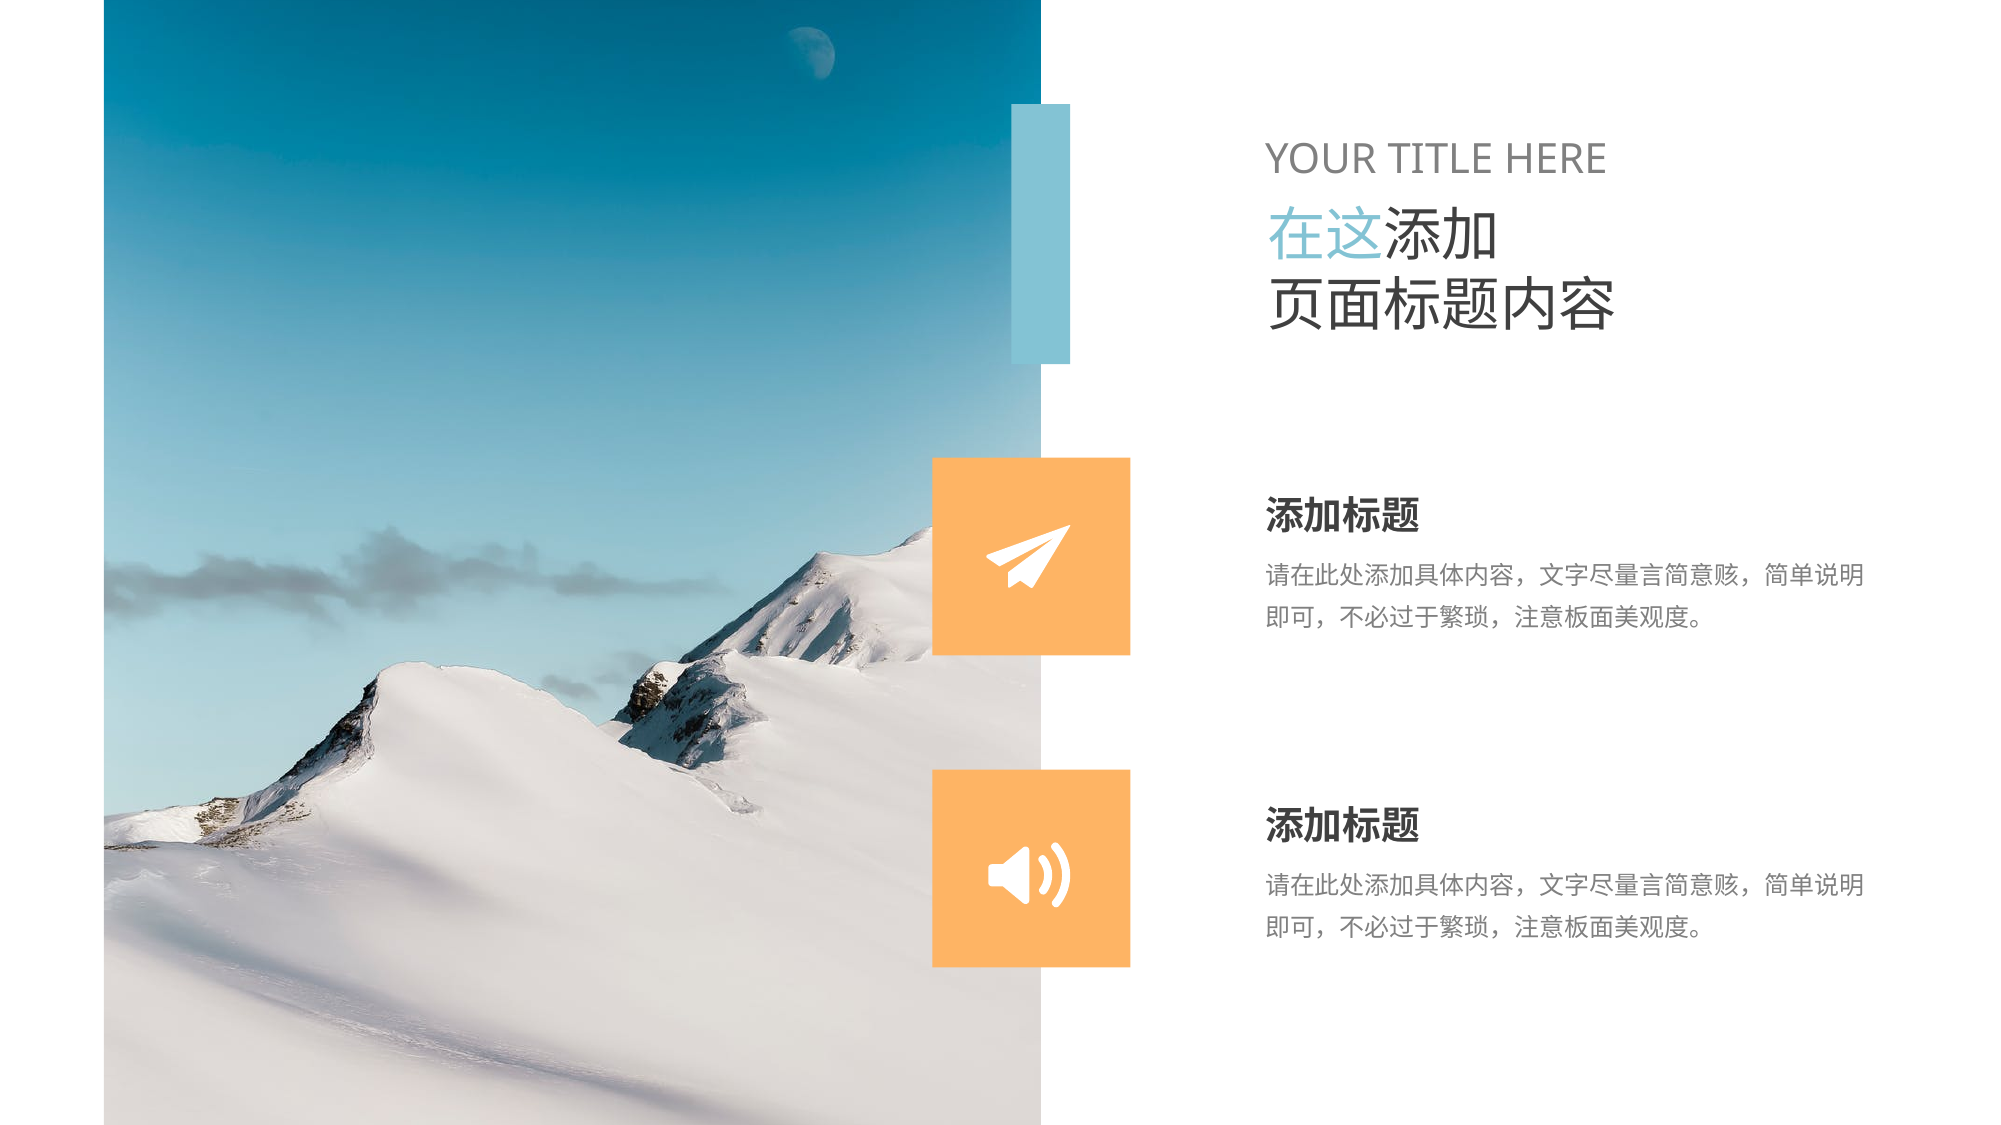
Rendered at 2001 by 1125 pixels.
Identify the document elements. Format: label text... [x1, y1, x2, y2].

text_box [1051, 842, 1071, 908]
text_box [932, 457, 1131, 656]
text_box 请在此处添加具体内容，文字尽量言简意赅，简单说明即可，不必过于繁琐，注意板面美观度。 [1250, 850, 1893, 949]
text_box [1038, 855, 1053, 895]
text_box [986, 525, 1071, 588]
text_box [1011, 104, 1071, 365]
text_box [103, 0, 1041, 1125]
text_box YOUR TITLE HERE [1250, 124, 1773, 175]
text_box [988, 846, 1030, 904]
text_box 在这添加 页面标题内容 [1252, 189, 1632, 345]
text_box 添加标题 [1250, 483, 1568, 545]
text_box 添加标题 [1250, 792, 1568, 855]
text_box 请在此处添加具体内容，文字尽量言简意赅，简单说明即可，不必过于繁琐，注意板面美观度。 [1250, 540, 1893, 639]
text_box [932, 769, 1131, 968]
